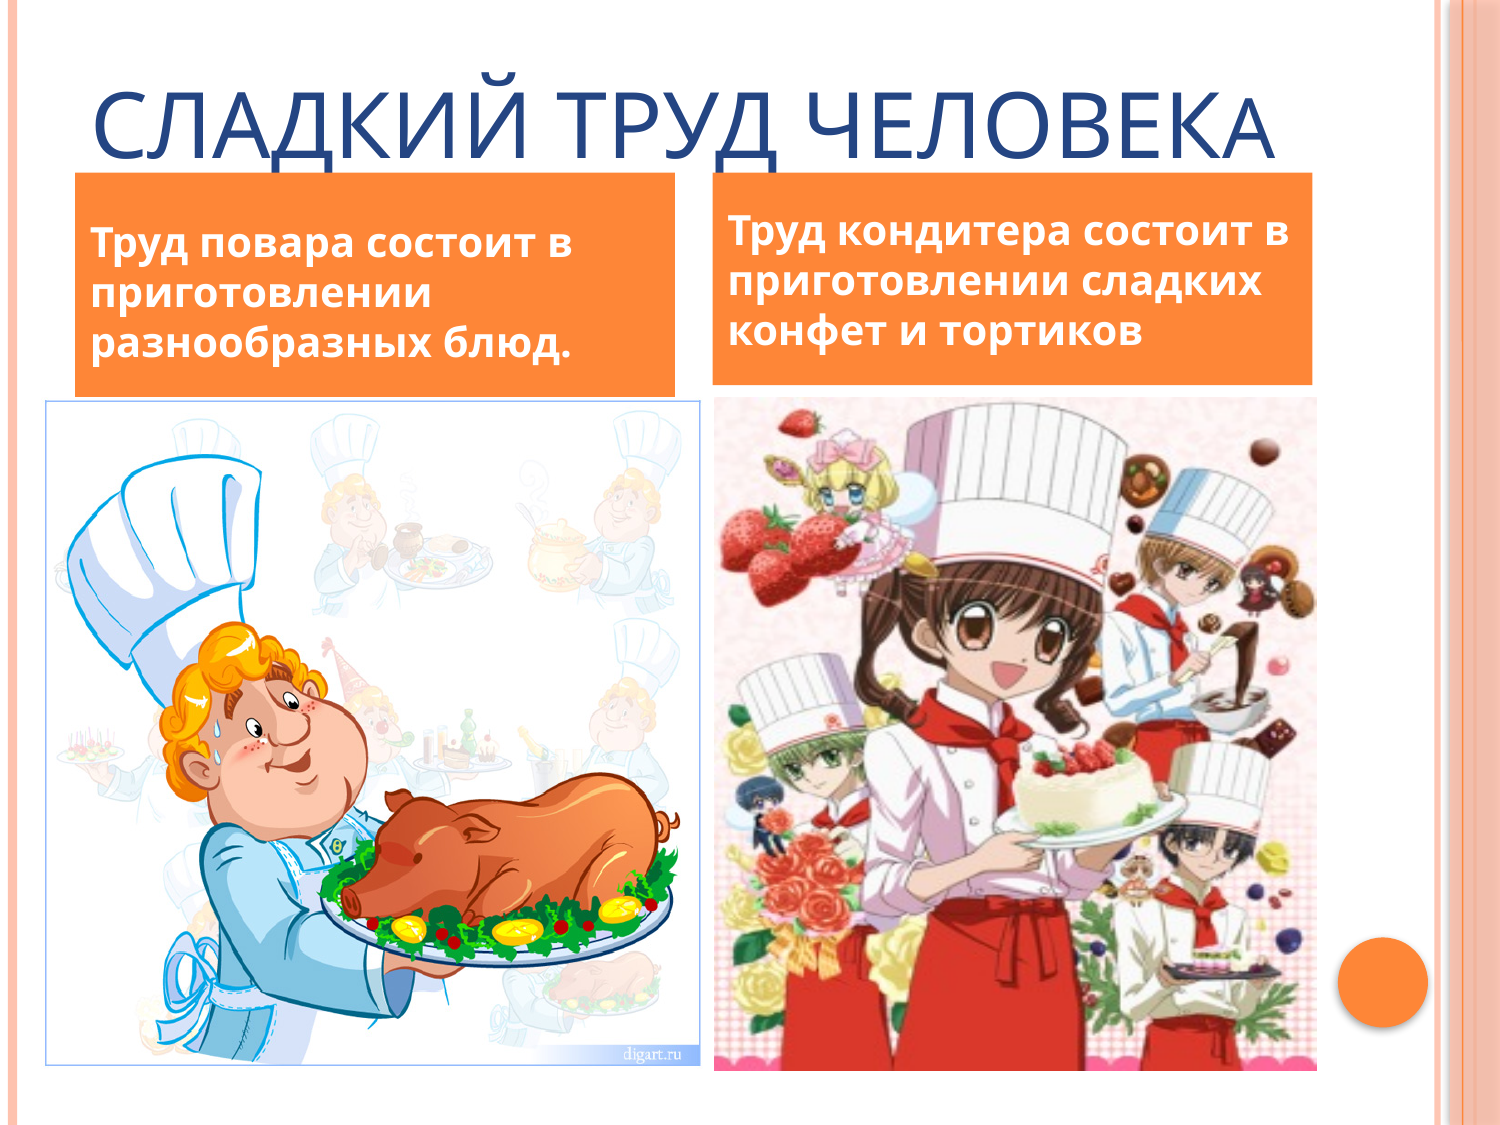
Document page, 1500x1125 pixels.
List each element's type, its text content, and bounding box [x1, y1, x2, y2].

picture [40, 396, 704, 1071]
title Сладкий труд человека [75, 44, 1313, 185]
list Труд кондитера состоит в приготовлении сладких конфет и тортиков [712, 172, 1313, 386]
picture [714, 396, 1318, 1071]
list Труд повара состоит в приготовлении разнообразных блюд. [75, 172, 675, 394]
